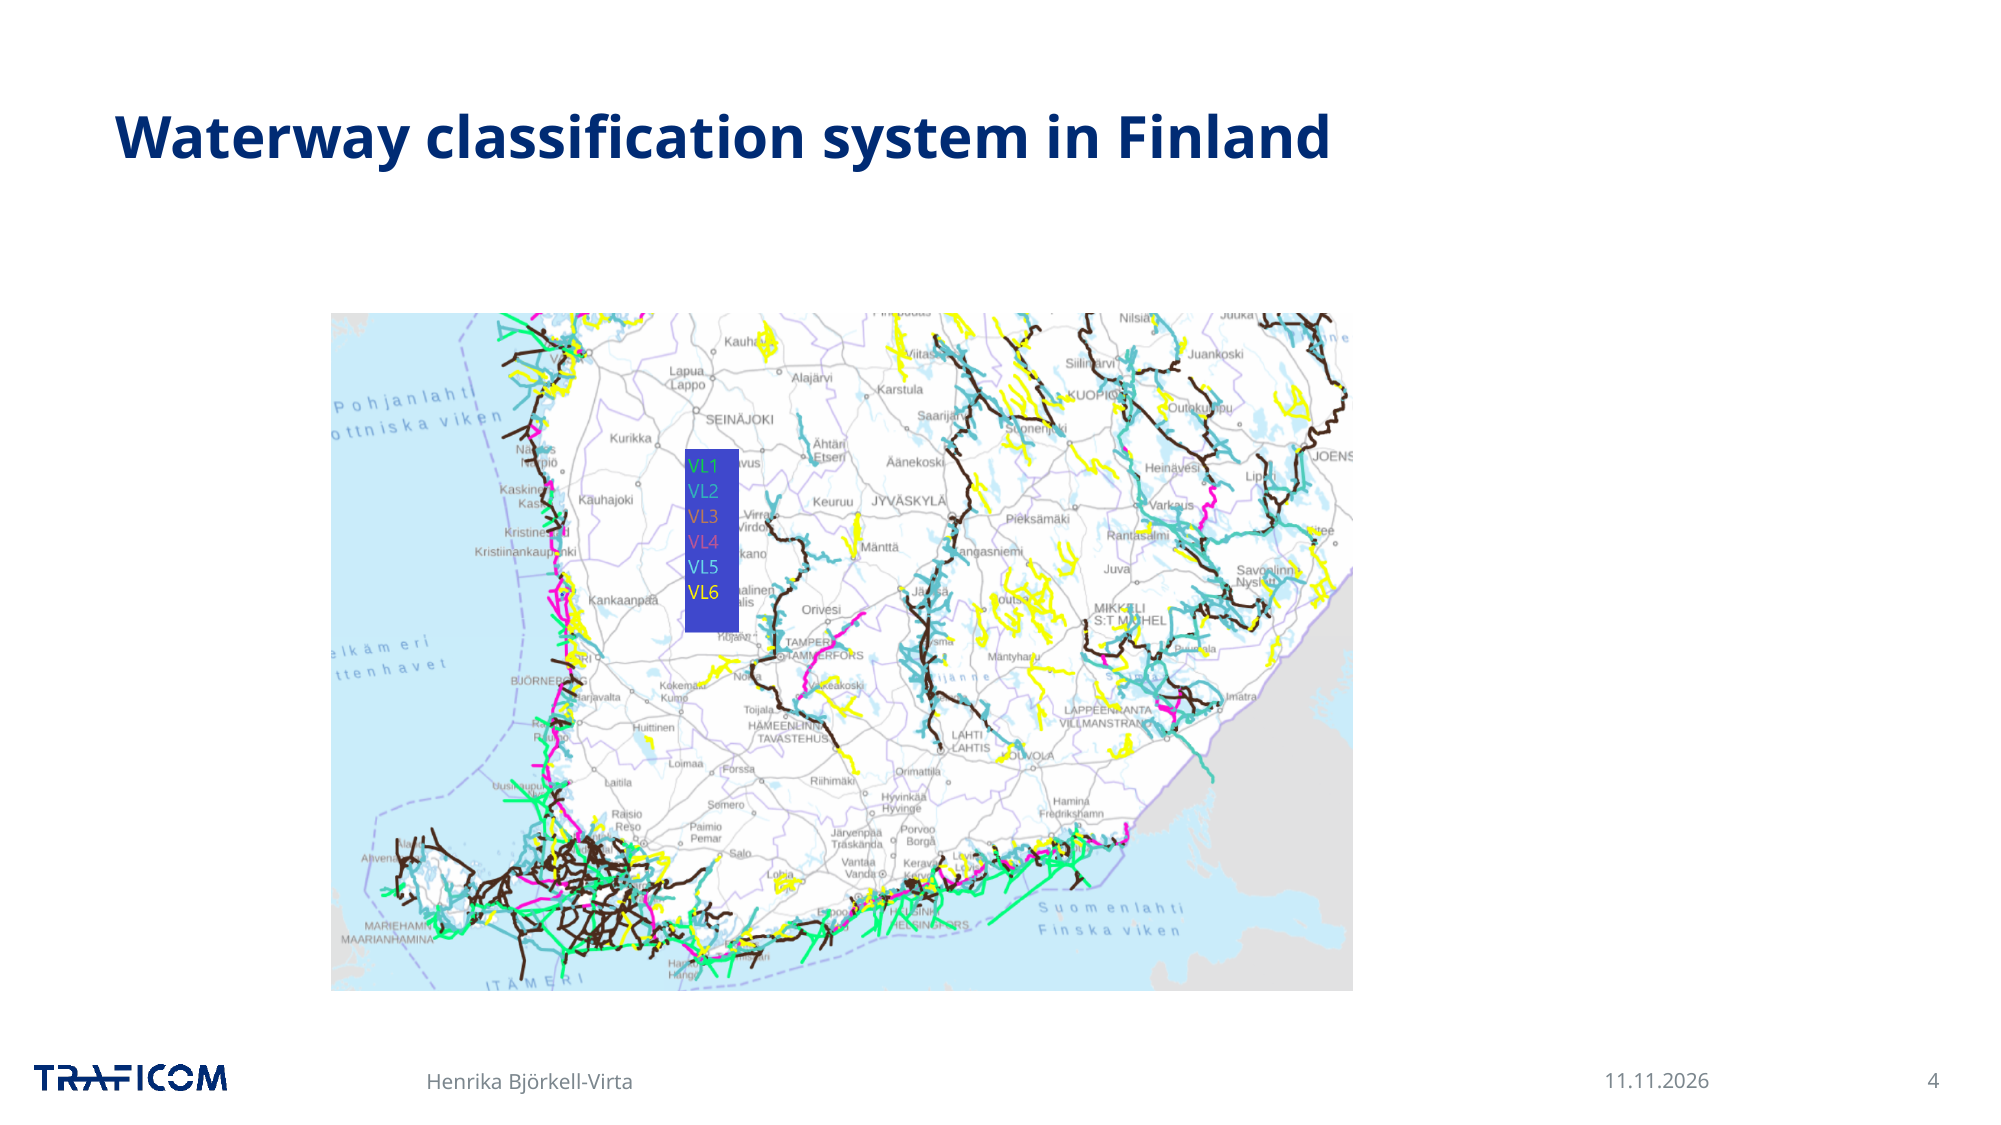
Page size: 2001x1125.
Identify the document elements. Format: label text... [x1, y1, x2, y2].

slide_number 4 [1854, 1060, 1955, 1103]
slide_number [1503, 1060, 1811, 1103]
picture [331, 313, 1353, 991]
picture [34, 1064, 227, 1091]
footer Henrika Björkell-Virta [411, 1060, 1000, 1103]
title Waterway classification system in Finland [100, 100, 1864, 283]
